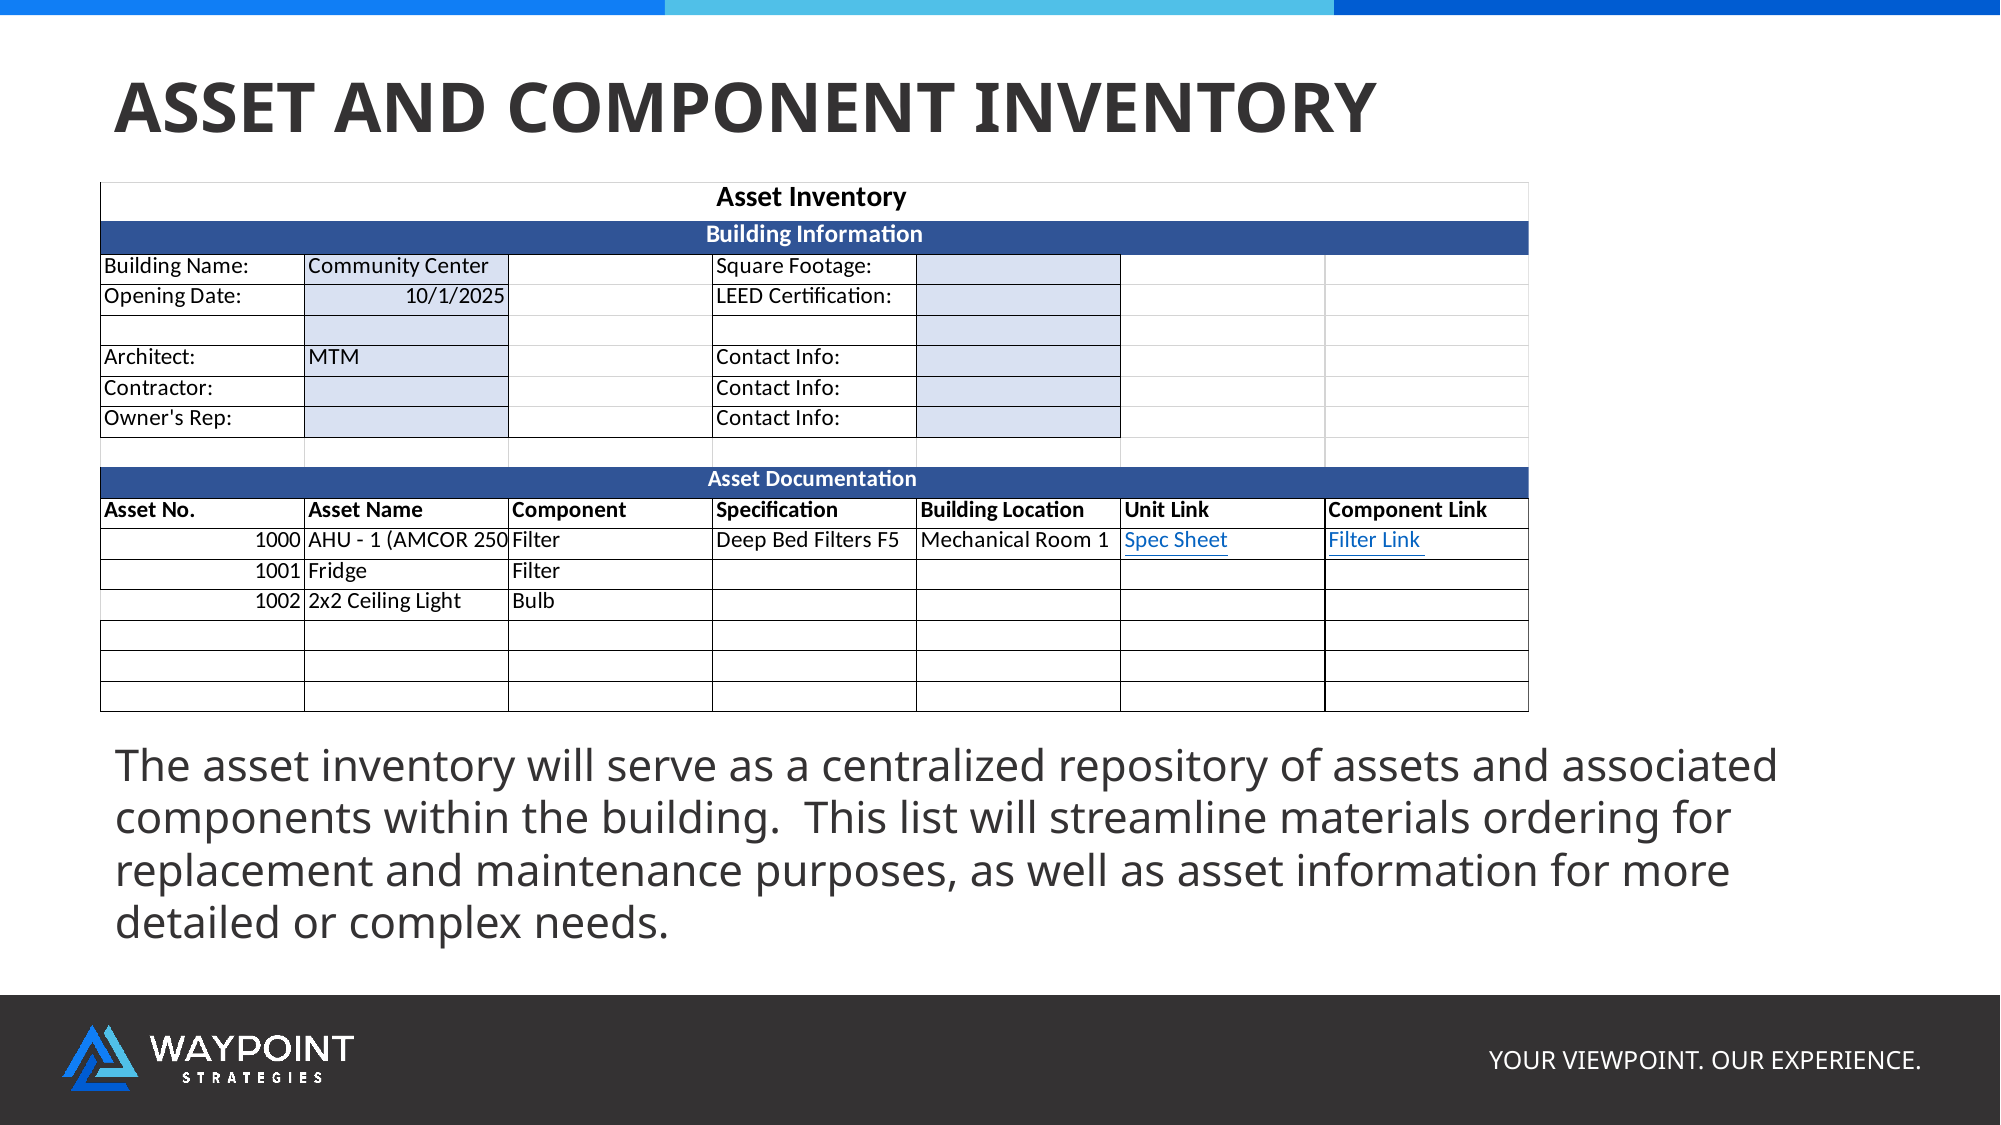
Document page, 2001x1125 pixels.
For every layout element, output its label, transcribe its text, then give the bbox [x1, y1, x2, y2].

picture [62, 1024, 354, 1091]
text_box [99, 181, 1530, 713]
title Asset and component inventory [99, 45, 1900, 165]
list The asset inventory will serve as a centralized repository of assets and associated components within the building. This list will streamline materials ordering for replacement and maintenance purposes, as well as asset information for more detailed or complex needs. [99, 729, 1900, 955]
